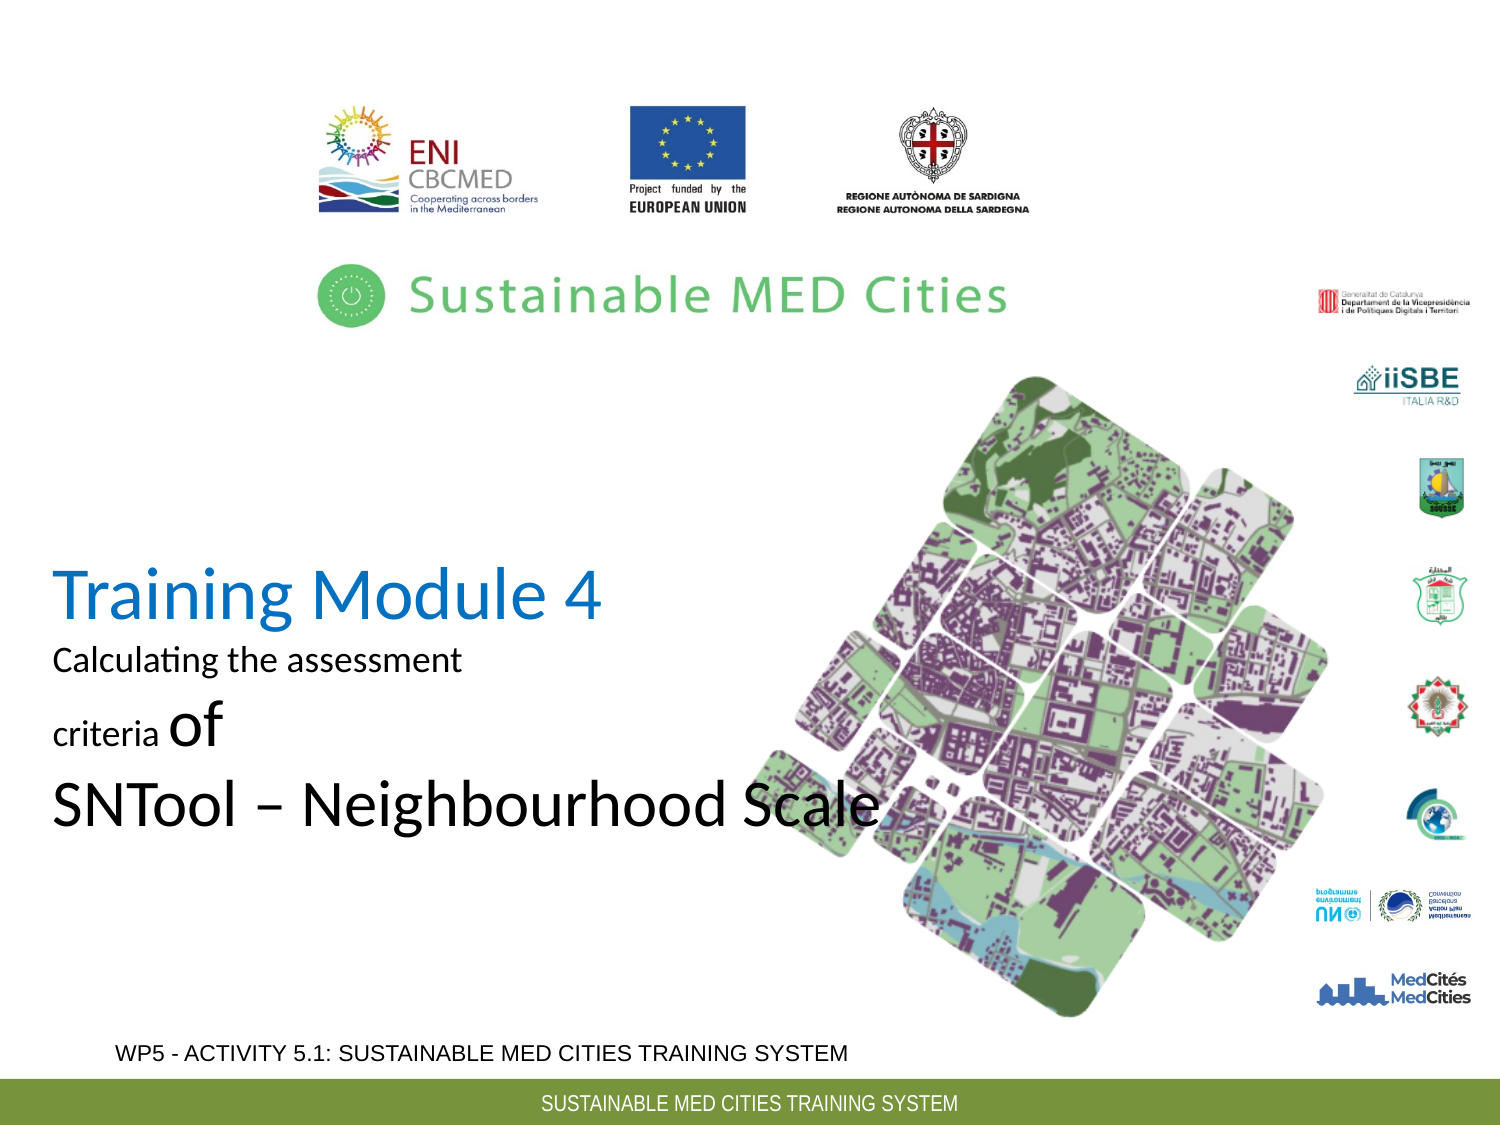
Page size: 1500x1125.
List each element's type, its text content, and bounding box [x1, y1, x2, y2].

picture [1313, 885, 1474, 924]
subtitle Training Module 4 Calculating the assessment criteria of SNTool – Neighbourhood Scale [37, 537, 1107, 951]
picture [1396, 786, 1474, 847]
picture [1313, 970, 1474, 1008]
picture [1346, 363, 1474, 411]
picture [1313, 279, 1474, 321]
picture [1414, 455, 1474, 523]
picture [284, 84, 1486, 1078]
